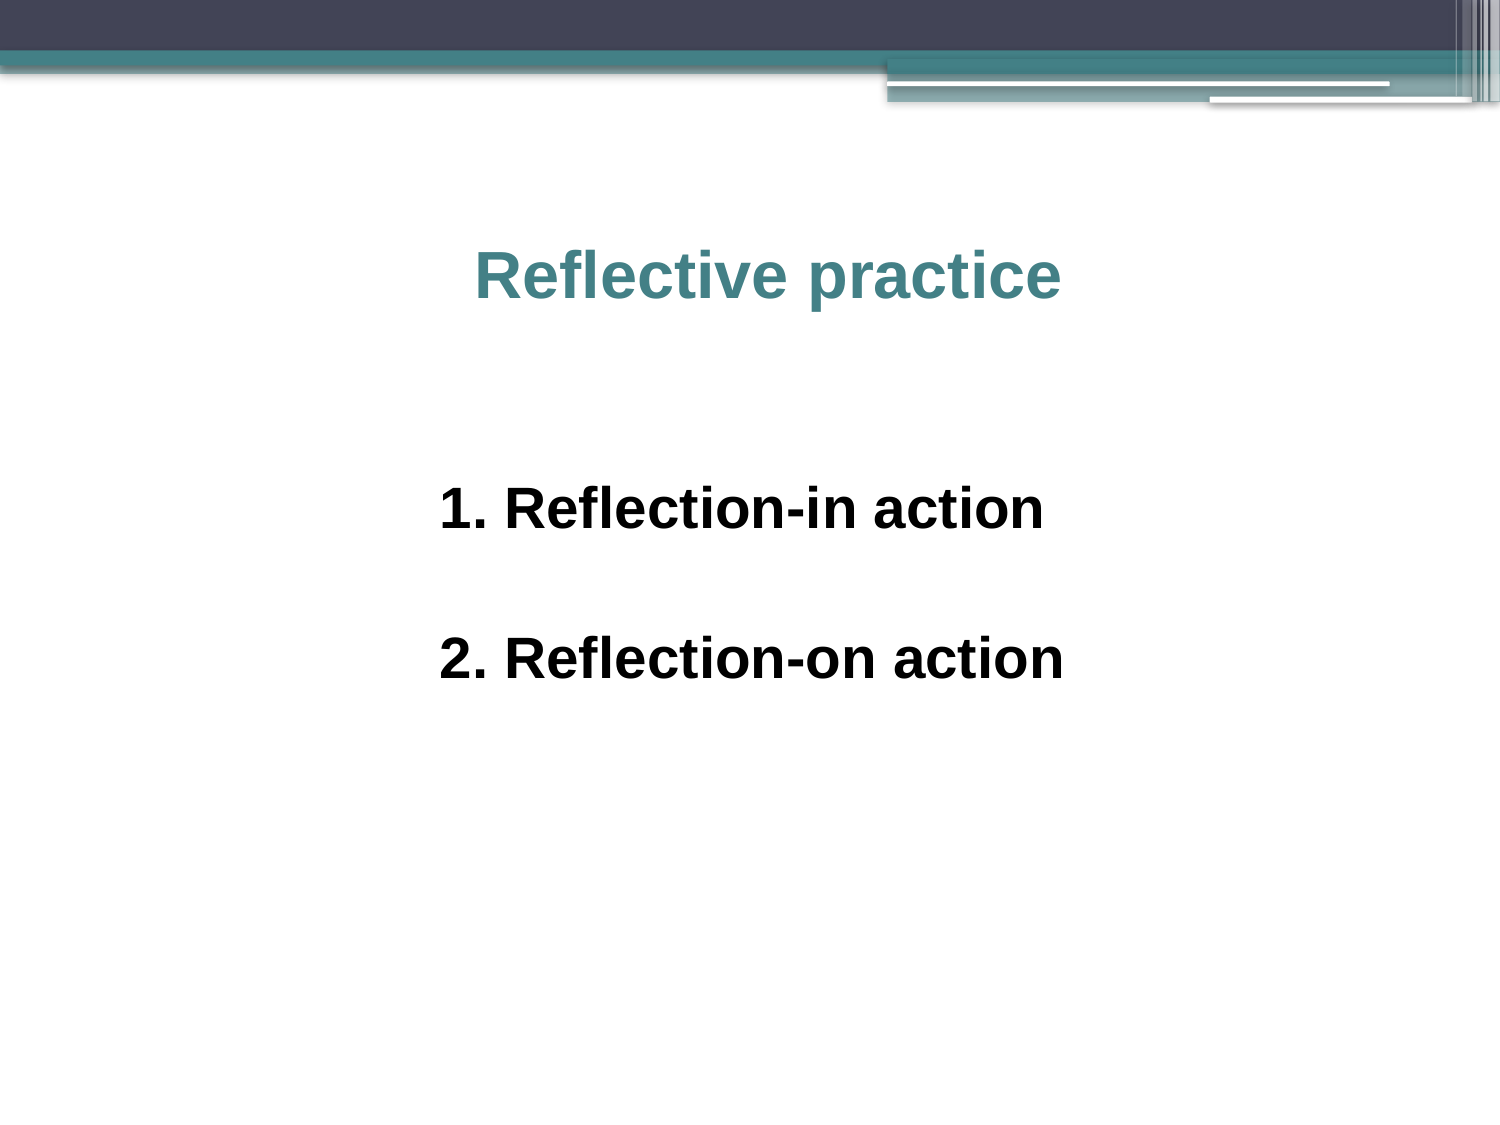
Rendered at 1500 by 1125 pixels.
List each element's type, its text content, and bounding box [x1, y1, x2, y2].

text_box 2. Reflection-on action [425, 612, 1213, 698]
text_box Reflective practice [424, 224, 1113, 320]
text_box 1. Reflection-in action [425, 462, 1213, 548]
